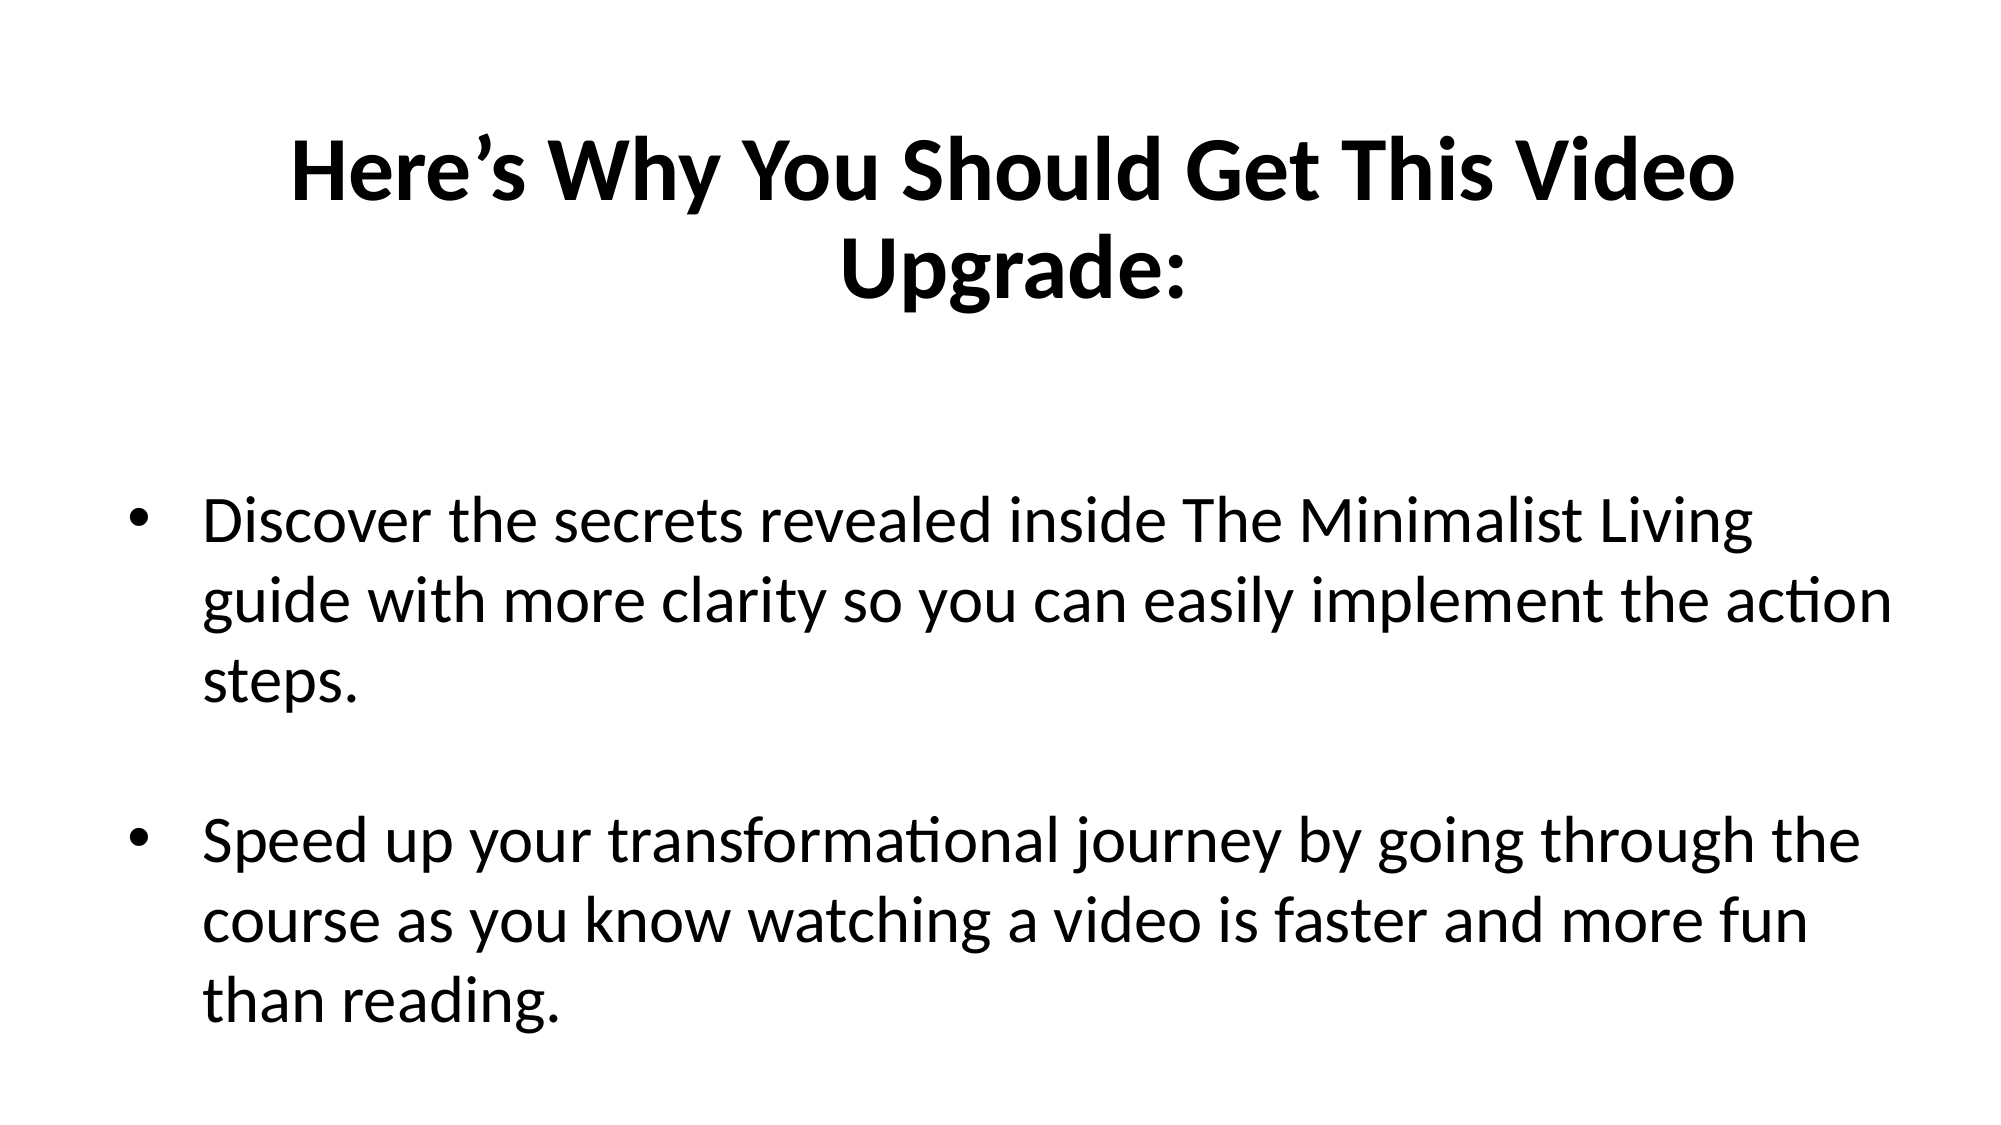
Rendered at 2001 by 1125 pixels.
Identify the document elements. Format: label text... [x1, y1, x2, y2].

title Here’s Why You Should Get This Video Upgrade: [151, 286, 1877, 468]
text_box Discover the secrets revealed inside The Minimalist Living guide with more clarity so you can easily implement the action steps. Speed up your transformational journey by going through the course as you know watching a video is faster and more fun than reading. [112, 468, 1917, 1119]
